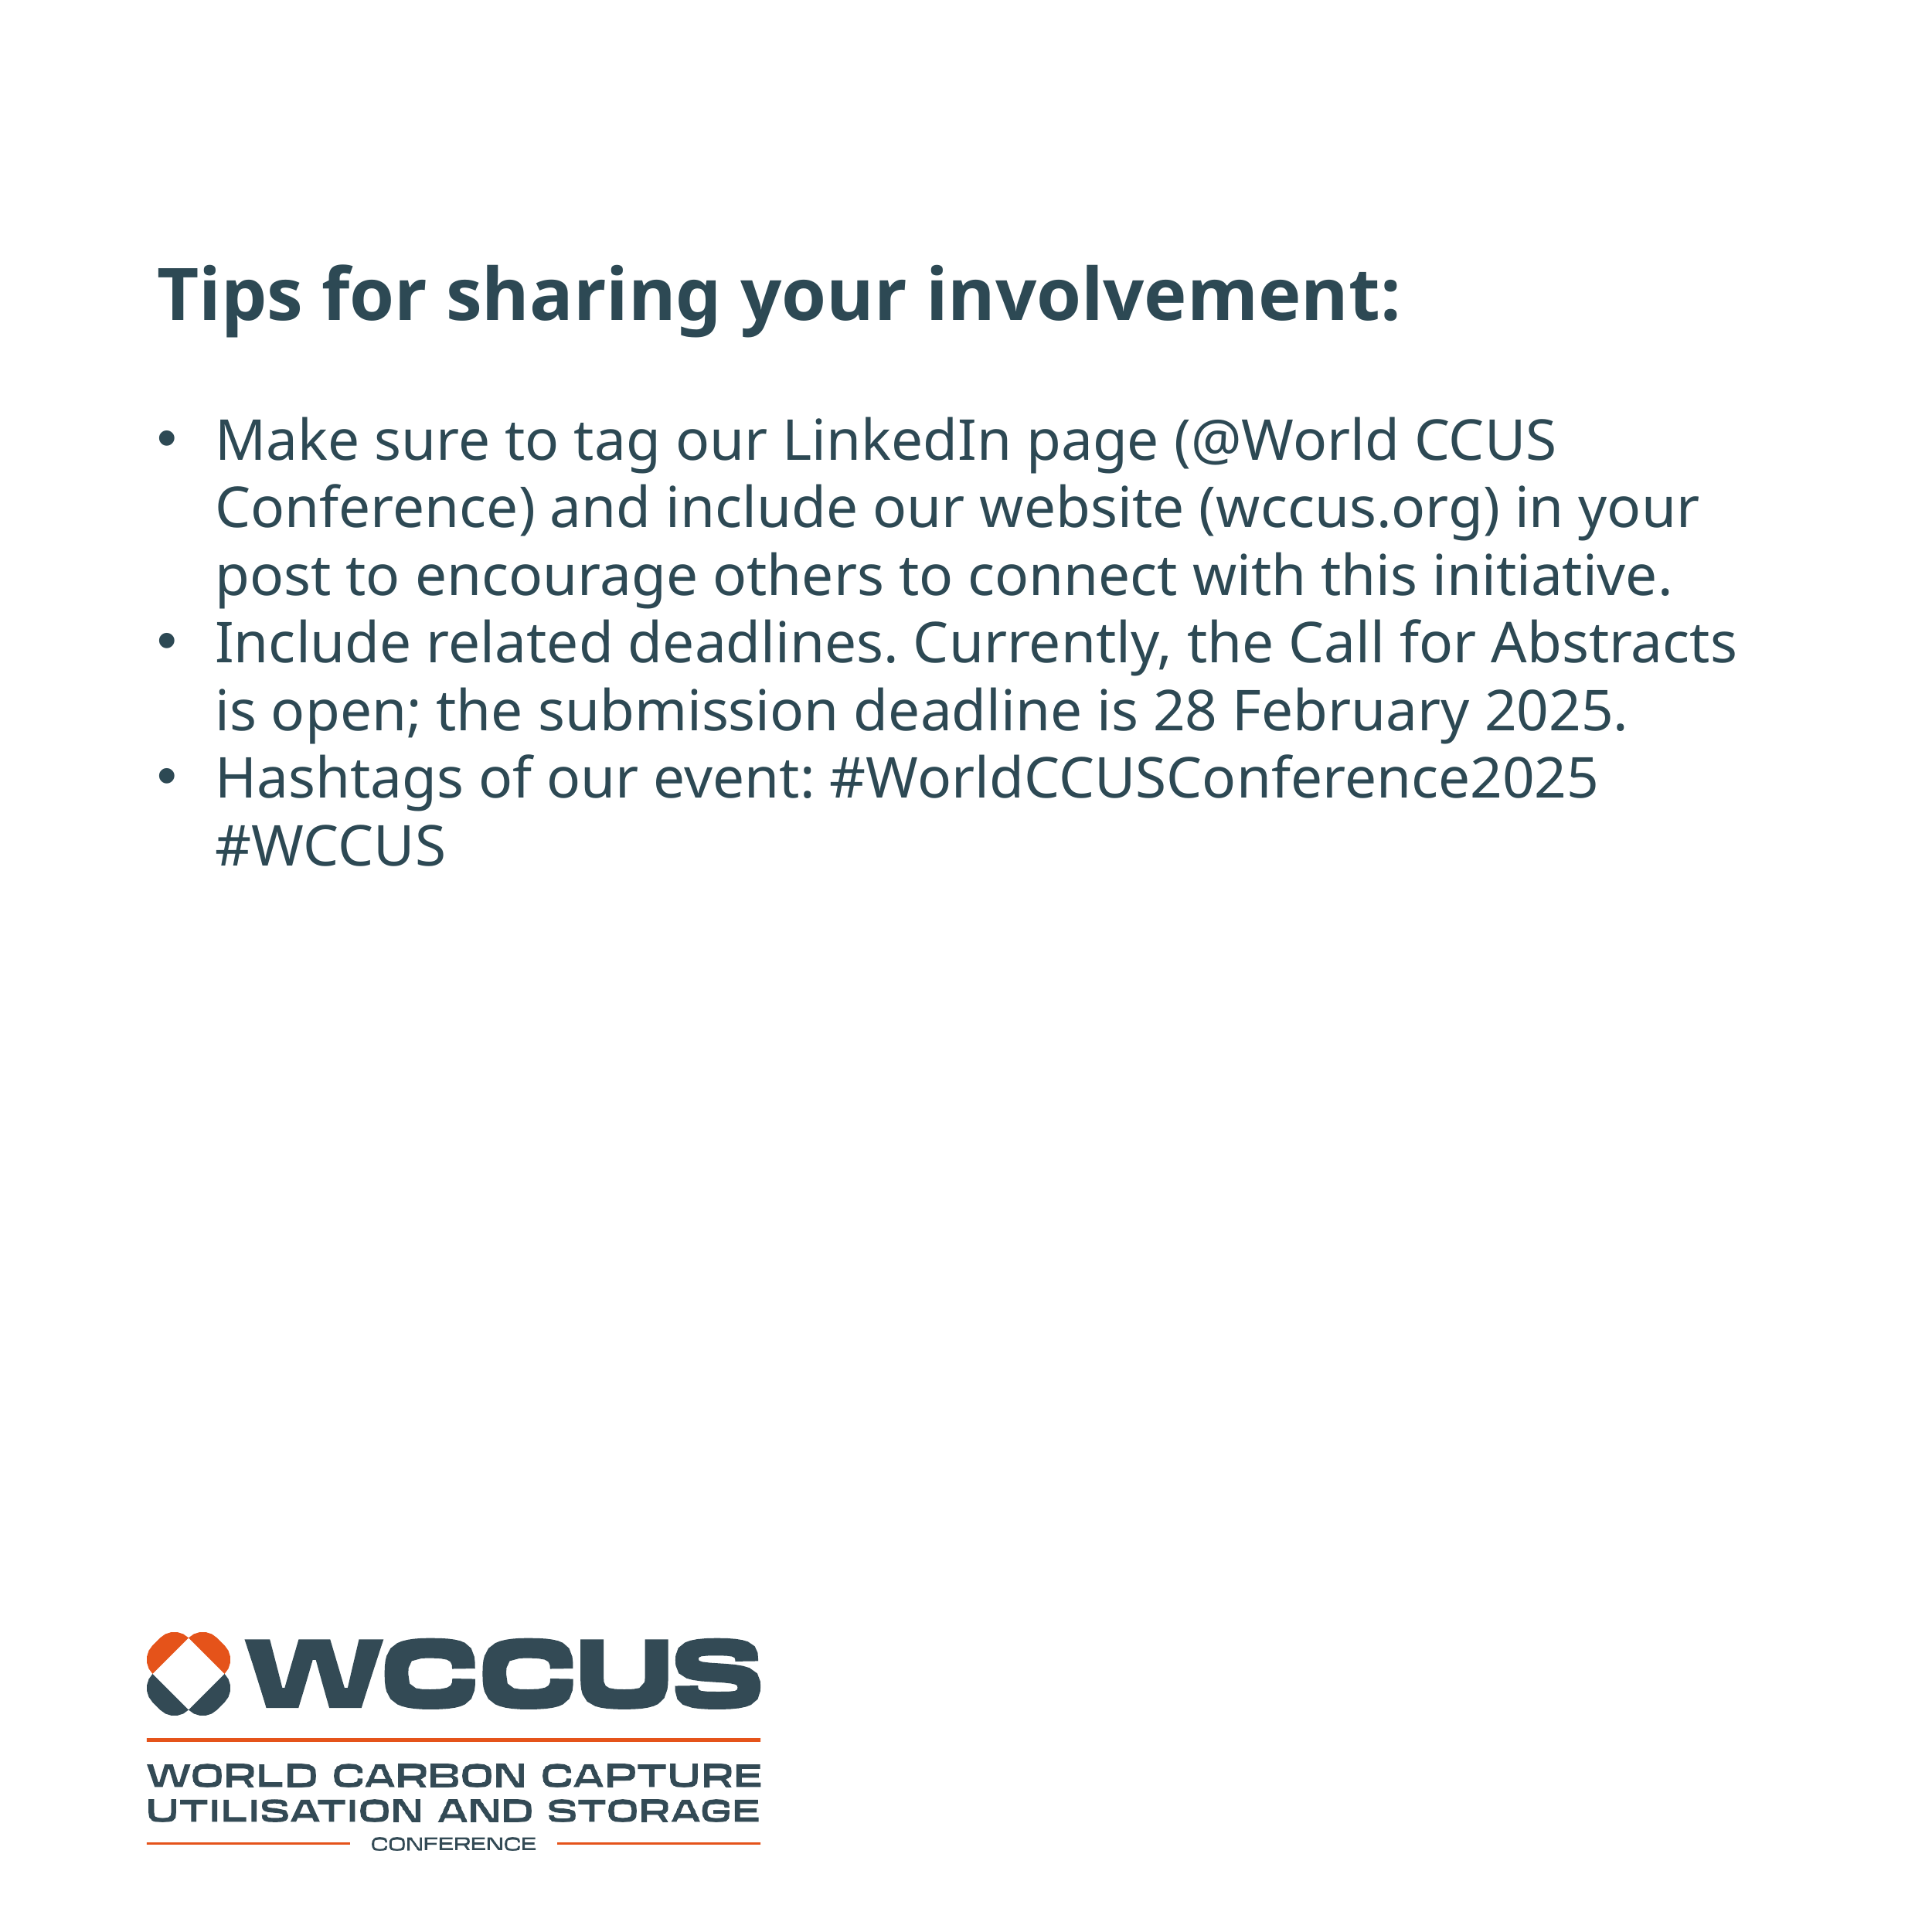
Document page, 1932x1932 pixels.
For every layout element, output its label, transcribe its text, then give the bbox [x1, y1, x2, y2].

picture [505, 1837, 520, 1851]
picture [641, 1799, 668, 1822]
picture [670, 1764, 698, 1787]
picture [496, 1764, 524, 1787]
picture [504, 1799, 532, 1822]
picture [704, 1764, 732, 1787]
list Tips for sharing your involvement: [145, 242, 1797, 328]
picture [671, 1799, 730, 1822]
picture [549, 1799, 576, 1822]
picture [287, 1764, 316, 1787]
picture [437, 1799, 468, 1822]
picture [543, 1764, 604, 1787]
picture [430, 1764, 458, 1787]
picture [192, 1764, 222, 1787]
picture [471, 1799, 498, 1822]
picture [372, 1837, 422, 1851]
text_box Make sure to tag our LinkedIn page (@World CCUS Conference) and include our website (wccus.org) in your post to encourage others to connect with this initiative. Include related deadlines. Currently, the Call for Abstracts is open; the submission deadline is 28 February 2025. Hashtags of our event: #WorldCCUSConference2025 #WCCUS [145, 398, 1797, 485]
picture [462, 1764, 492, 1787]
picture [607, 1764, 635, 1787]
picture [360, 1799, 389, 1822]
picture [148, 1799, 176, 1822]
picture [226, 1764, 254, 1787]
picture [608, 1799, 637, 1822]
picture [398, 1764, 427, 1787]
picture [393, 1799, 420, 1822]
picture [334, 1764, 395, 1787]
